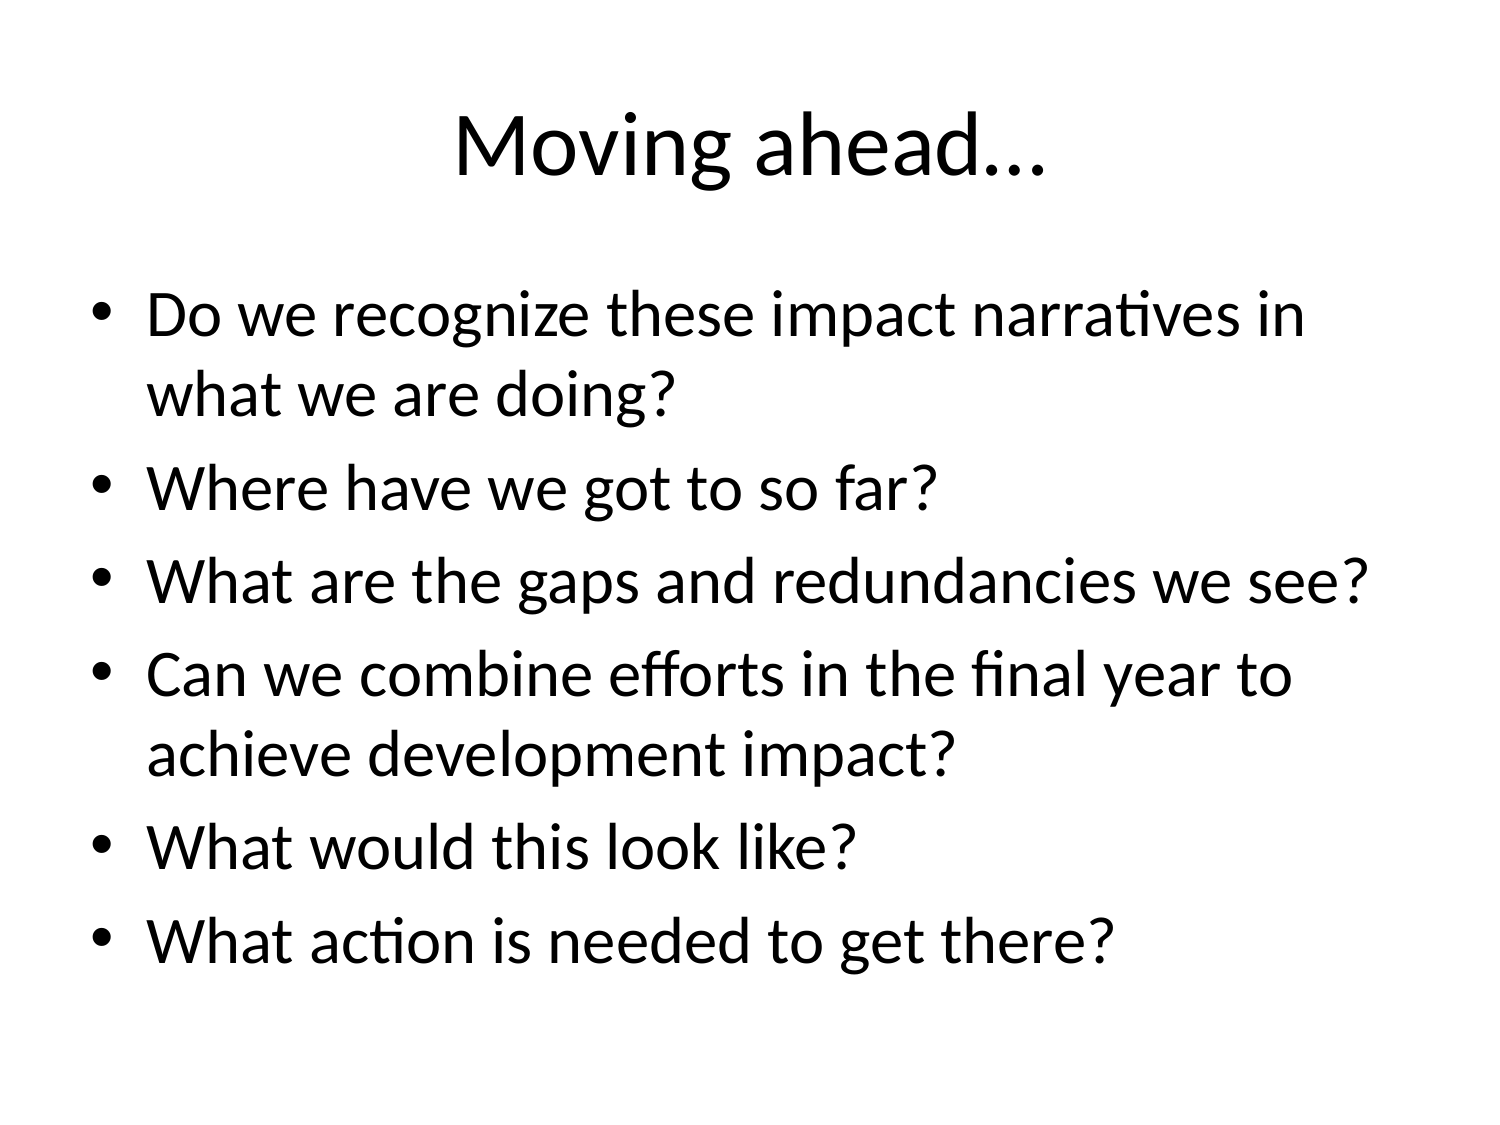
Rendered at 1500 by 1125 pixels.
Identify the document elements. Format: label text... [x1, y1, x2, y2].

title Moving ahead… [75, 45, 1425, 233]
list Do we recognize these impact narratives in what we are doing? Where have we got to so far? What are the gaps and redundancies we see? Can we combine efforts in the final year to achieve development impact? What would this look like? What action is needed to get there? [75, 262, 1425, 1005]
